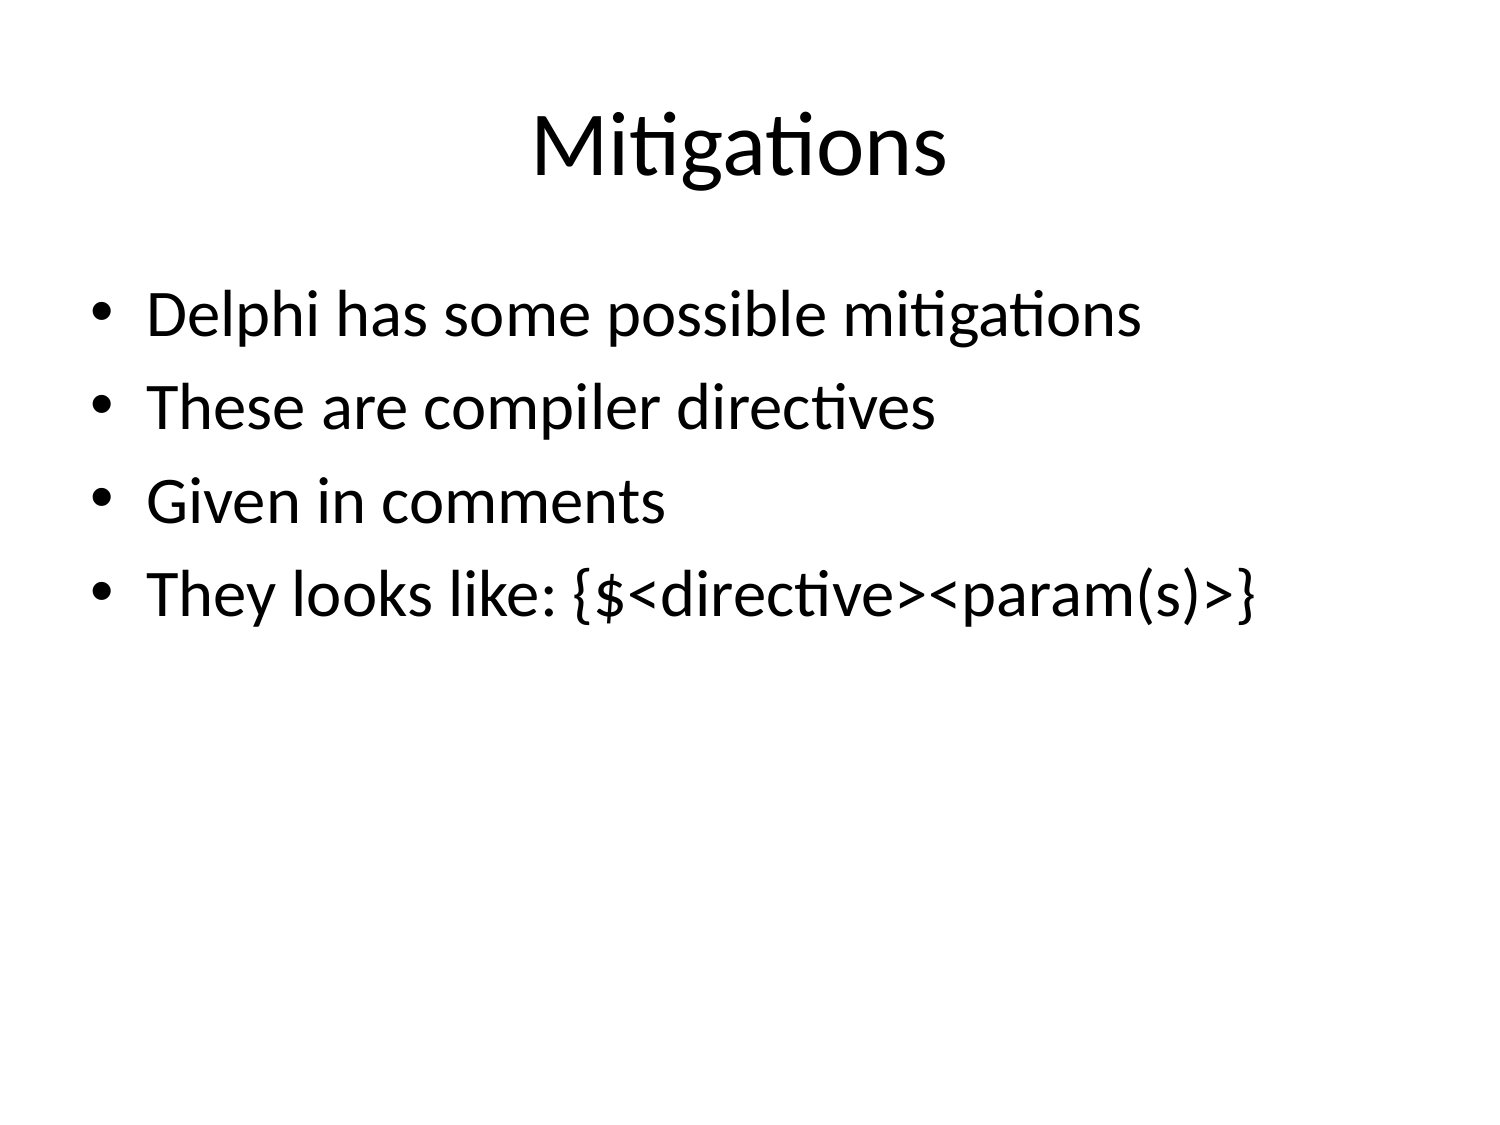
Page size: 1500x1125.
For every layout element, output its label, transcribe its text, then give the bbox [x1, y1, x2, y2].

title Mitigations [75, 45, 1425, 233]
list Delphi has some possible mitigations These are compiler directives Given in comments They looks like: {$<directive><param(s)>} [75, 262, 1425, 1005]
